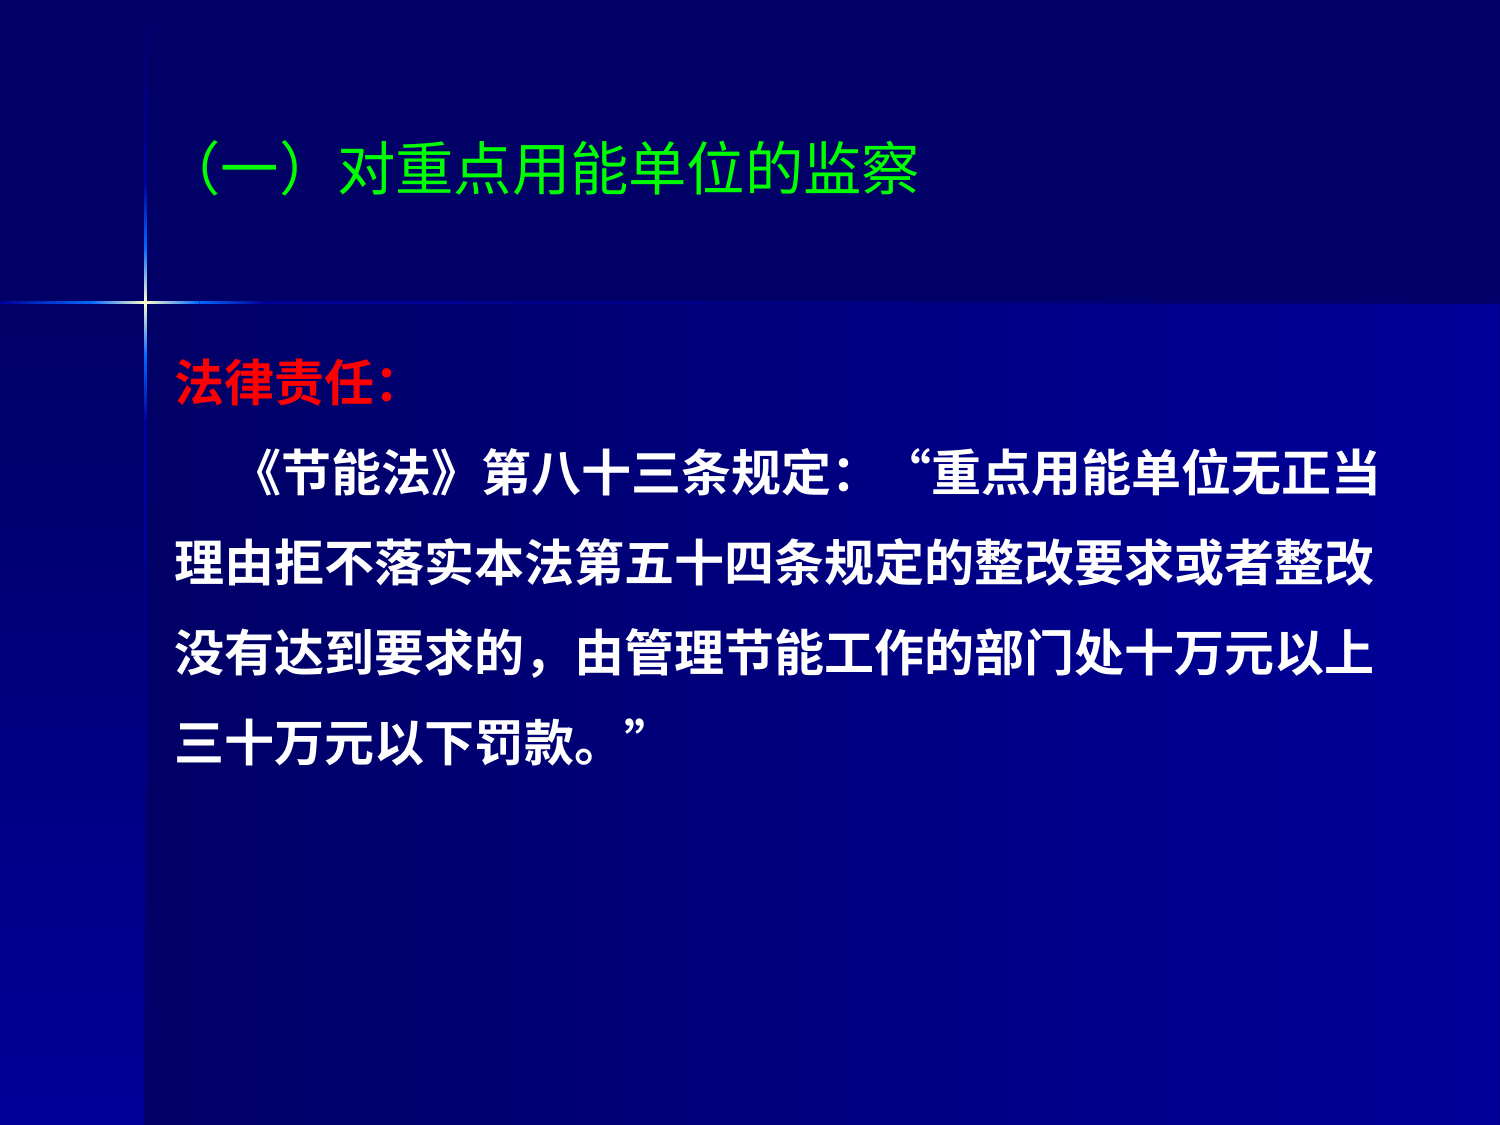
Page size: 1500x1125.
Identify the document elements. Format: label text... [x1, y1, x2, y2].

list 法律责任： 《节能法》第八十三条规定：“重点用能单位无正当理由拒不落实本法第五十四条规定的整改要求或者整改没有达到要求的，由管理节能工作的部门处十万元以上三十万元以下罚款。” [159, 314, 1413, 1001]
title （一）对重点用能单位的监察 [147, 49, 1413, 286]
